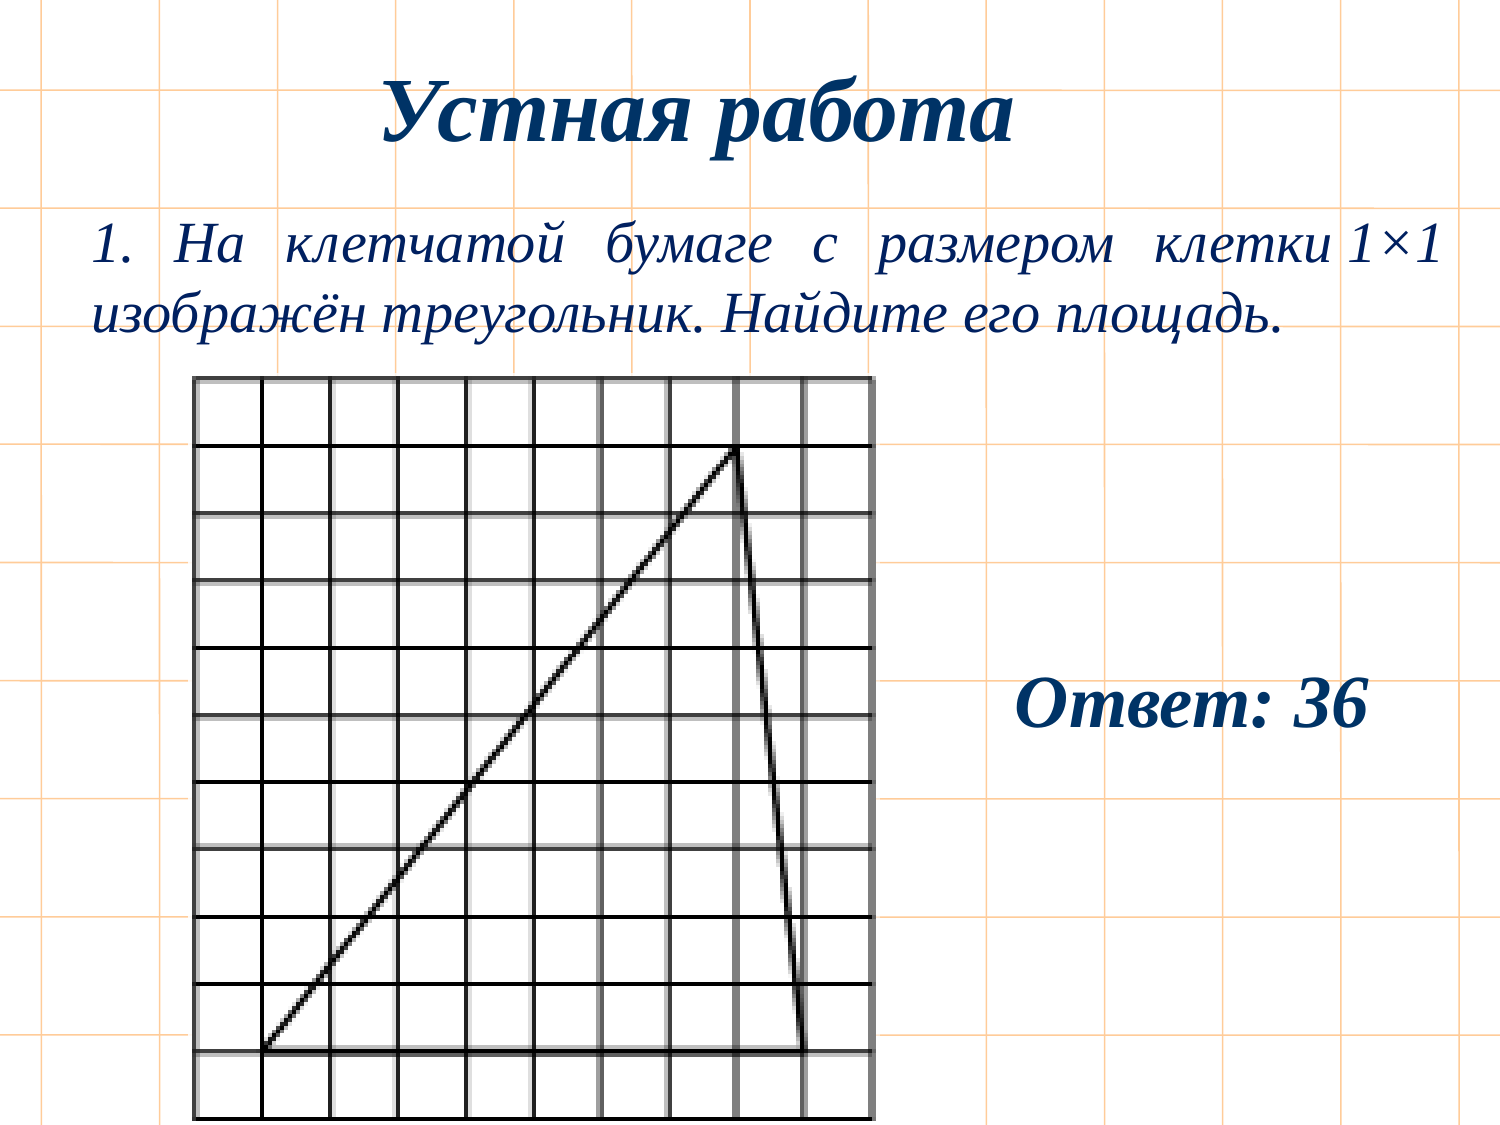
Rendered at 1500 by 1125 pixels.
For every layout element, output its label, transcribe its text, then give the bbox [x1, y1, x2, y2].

text_box Ответ: 36 [1000, 645, 1385, 750]
picture [188, 373, 881, 1125]
text_box Устная работа [363, 42, 1032, 168]
text_box 1. На клетчатой бумаге с размером клетки 1×1 изображён треугольник. Найдите его площадь. [76, 196, 1461, 350]
